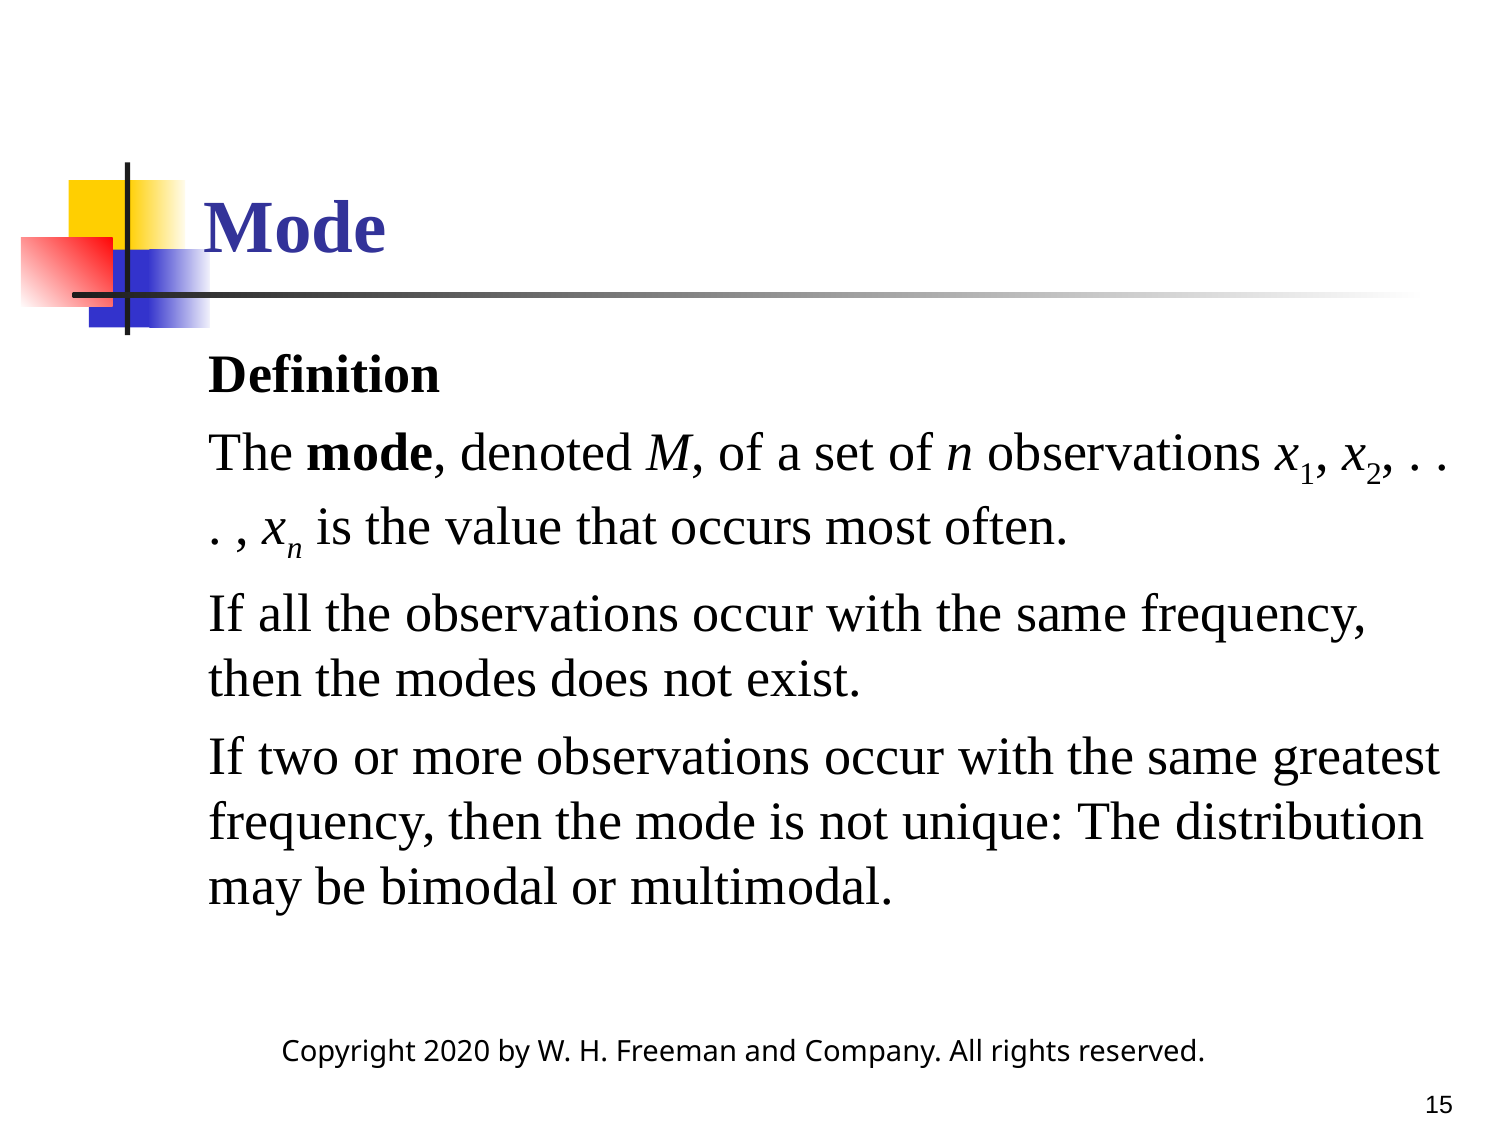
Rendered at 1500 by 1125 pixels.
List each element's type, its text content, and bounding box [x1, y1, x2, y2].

title Mode [188, 35, 1468, 275]
list Definition The mode, denoted M, of a set of n observations x1, x2, . . . , xn is the value that occurs most often. If all the observations occur with the same frequency, then the modes does not exist. If two or more observations occur with the same greatest frequency, then the mode is not unique: The distribution may be bimodal or multimodal. [193, 331, 1469, 1006]
